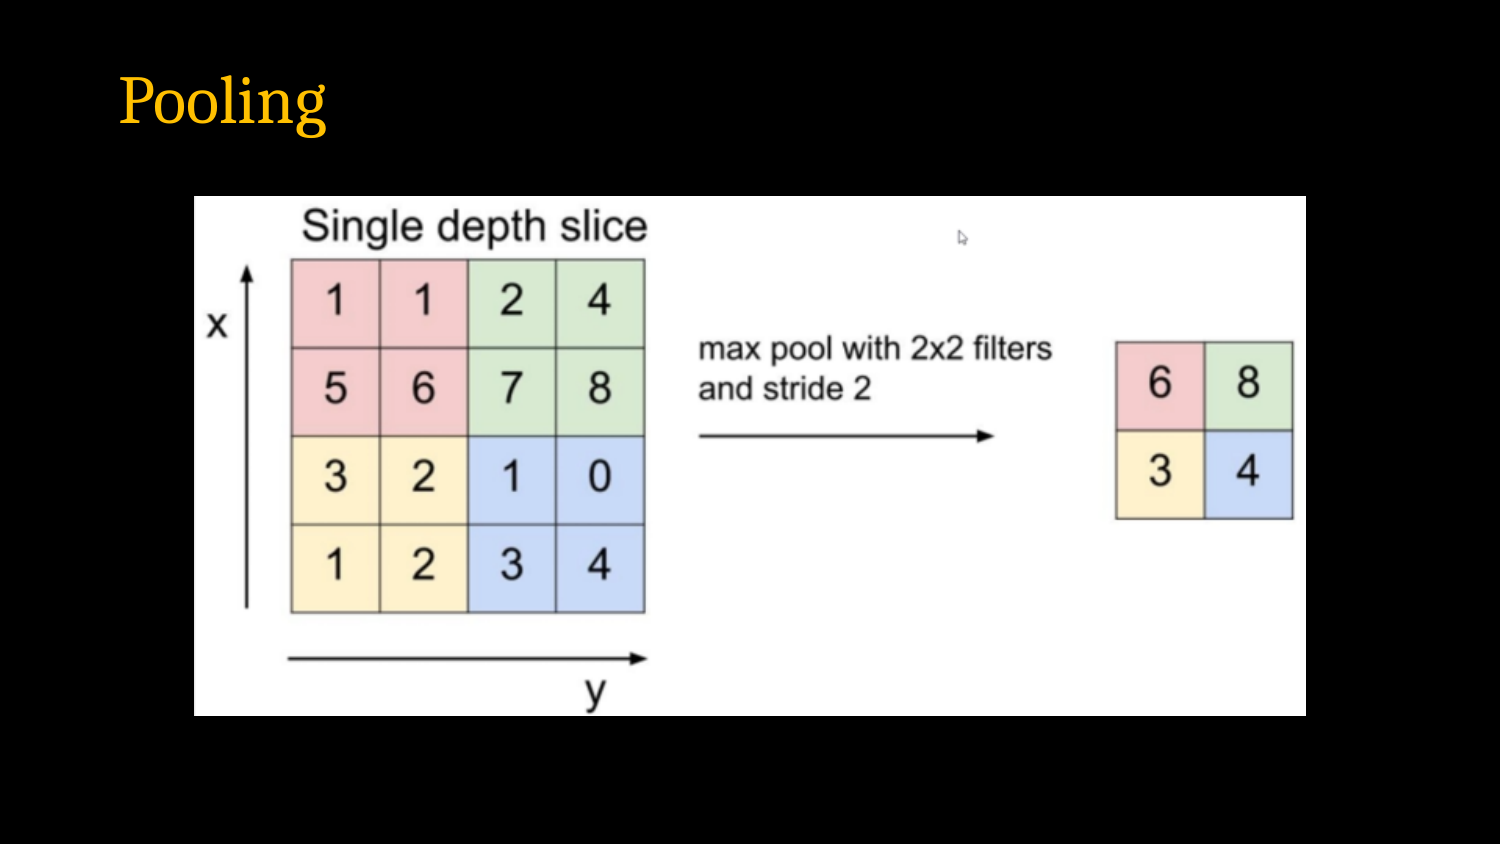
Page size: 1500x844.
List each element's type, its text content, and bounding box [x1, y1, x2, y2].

title Pooling [103, 44, 1397, 159]
picture [194, 196, 1306, 716]
